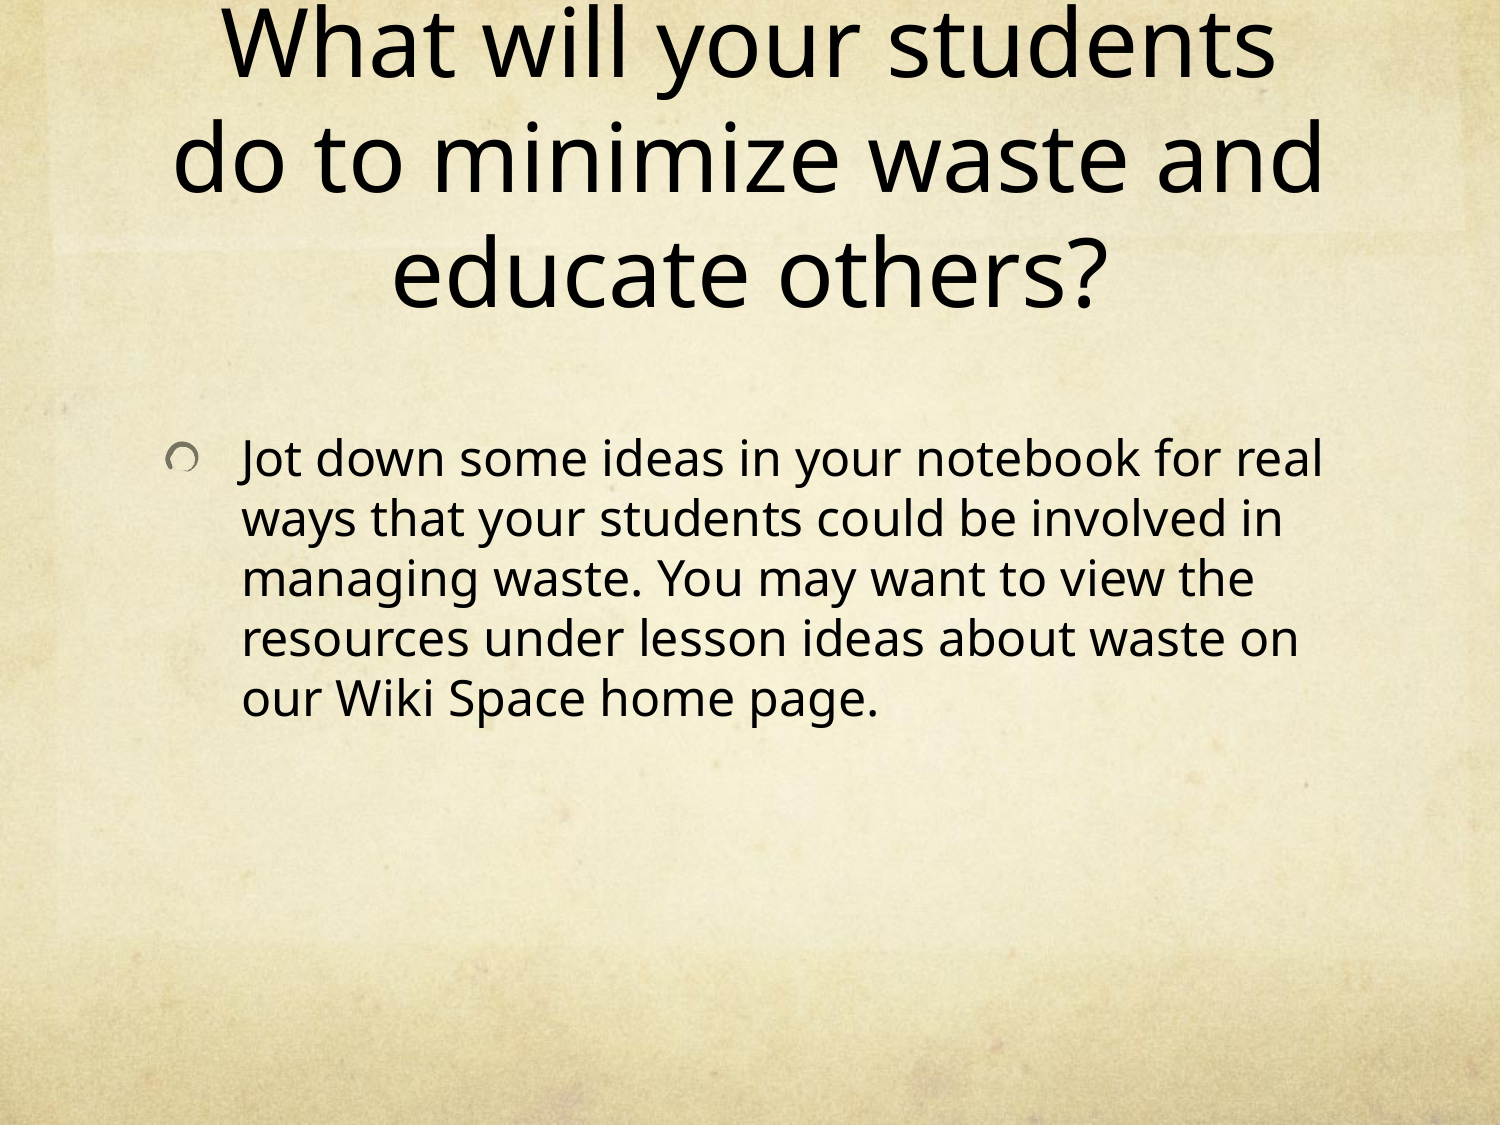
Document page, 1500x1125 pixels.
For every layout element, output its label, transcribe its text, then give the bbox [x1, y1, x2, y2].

title What will your students do to minimize waste and educate others? [150, 82, 1350, 225]
picture [0, 0, 1500, 1125]
list Jot down some ideas in your notebook for real ways that your students could be involved in managing waste. You may want to view the resources under lesson ideas about waste on our Wiki Space home page. [150, 419, 1350, 950]
